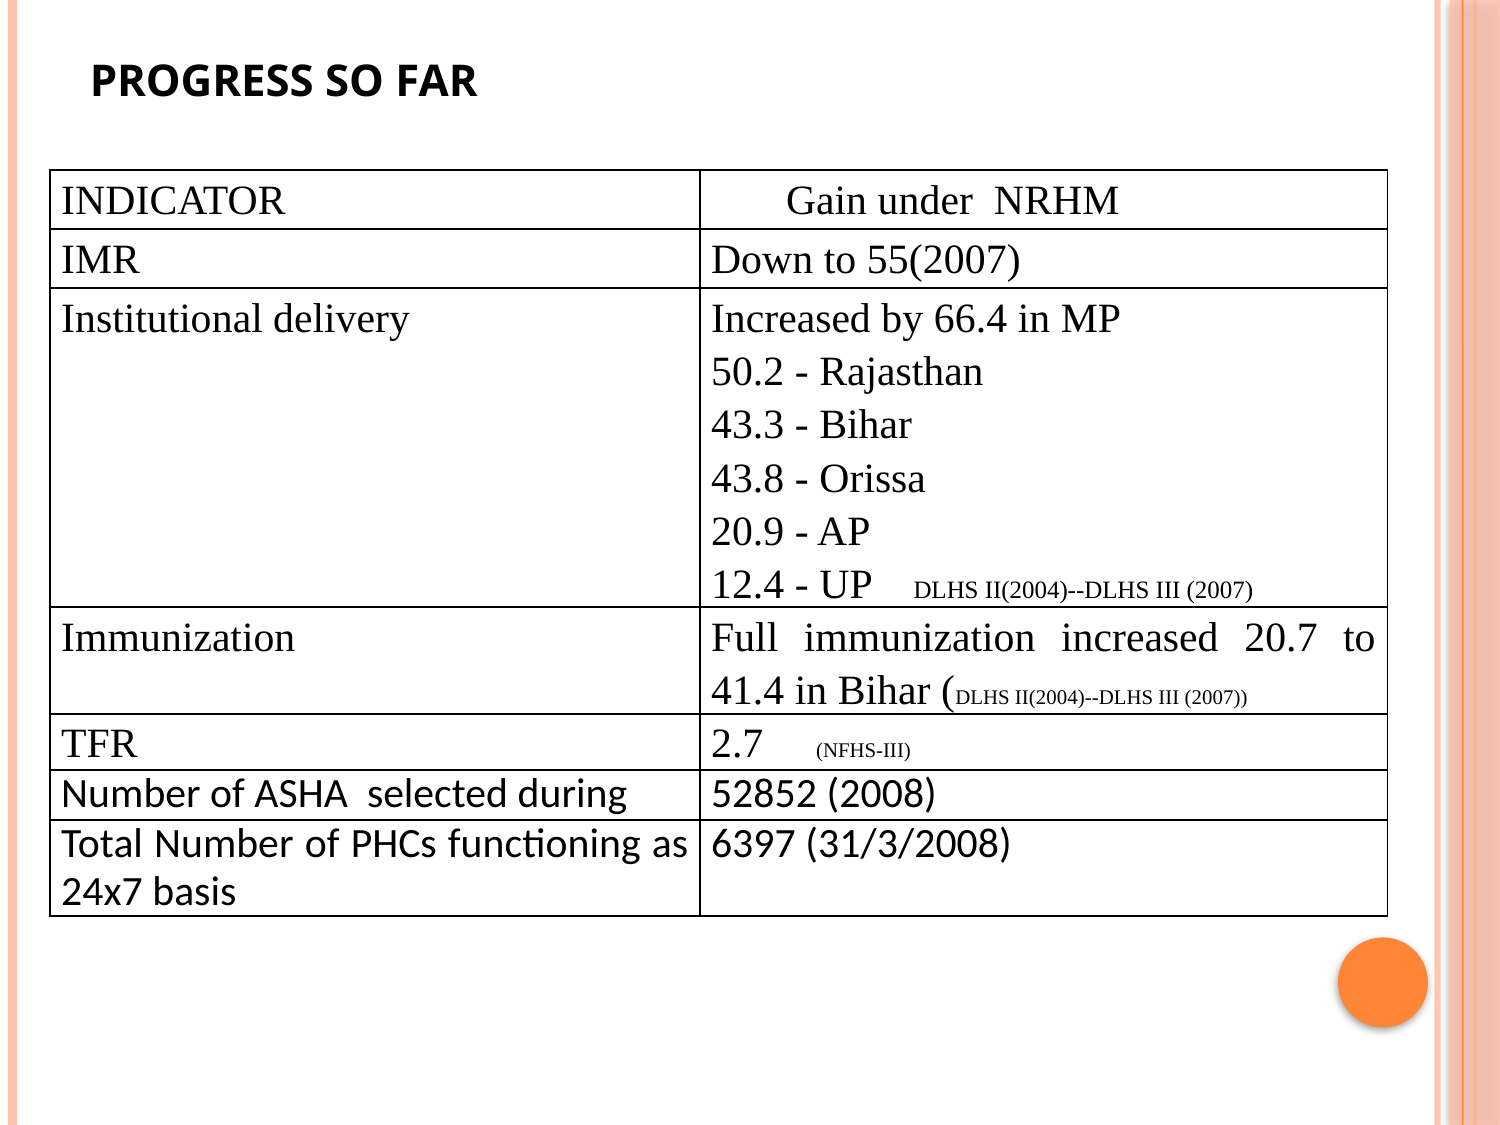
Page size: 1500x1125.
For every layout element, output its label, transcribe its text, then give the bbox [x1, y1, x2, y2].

title Progress so far [75, 45, 1300, 113]
table_header Gain under NRHM [701, 171, 1387, 228]
table_cell IMR [51, 230, 699, 287]
table_cell Number of ASHA selected during [51, 771, 699, 819]
table_cell Down to 55(2007) [701, 230, 1387, 287]
table_cell Institutional delivery [51, 289, 699, 606]
table_cell 6397 (31/3/2008) [701, 821, 1387, 915]
table_cell TFR [51, 715, 699, 769]
table_cell 52852 (2008) [701, 771, 1387, 819]
table_cell Immunization [51, 608, 699, 713]
table_cell Full immunization increased 20.7 to 41.4 in Bihar (DLHS II(2004)--DLHS III (2007)) [701, 608, 1387, 713]
table_cell Total Number of PHCs functioning as 24x7 basis [51, 821, 699, 915]
table_cell 2.7 (NFHS-III) [701, 715, 1387, 769]
table_header INDICATOR [51, 171, 699, 228]
table_cell Increased by 66.4 in MP 50.2 - Rajasthan 43.3 - Bihar 43.8 - Orissa 20.9 - AP 12.4 - UP DLHS II(2004)--DLHS III (2007) [701, 289, 1387, 606]
